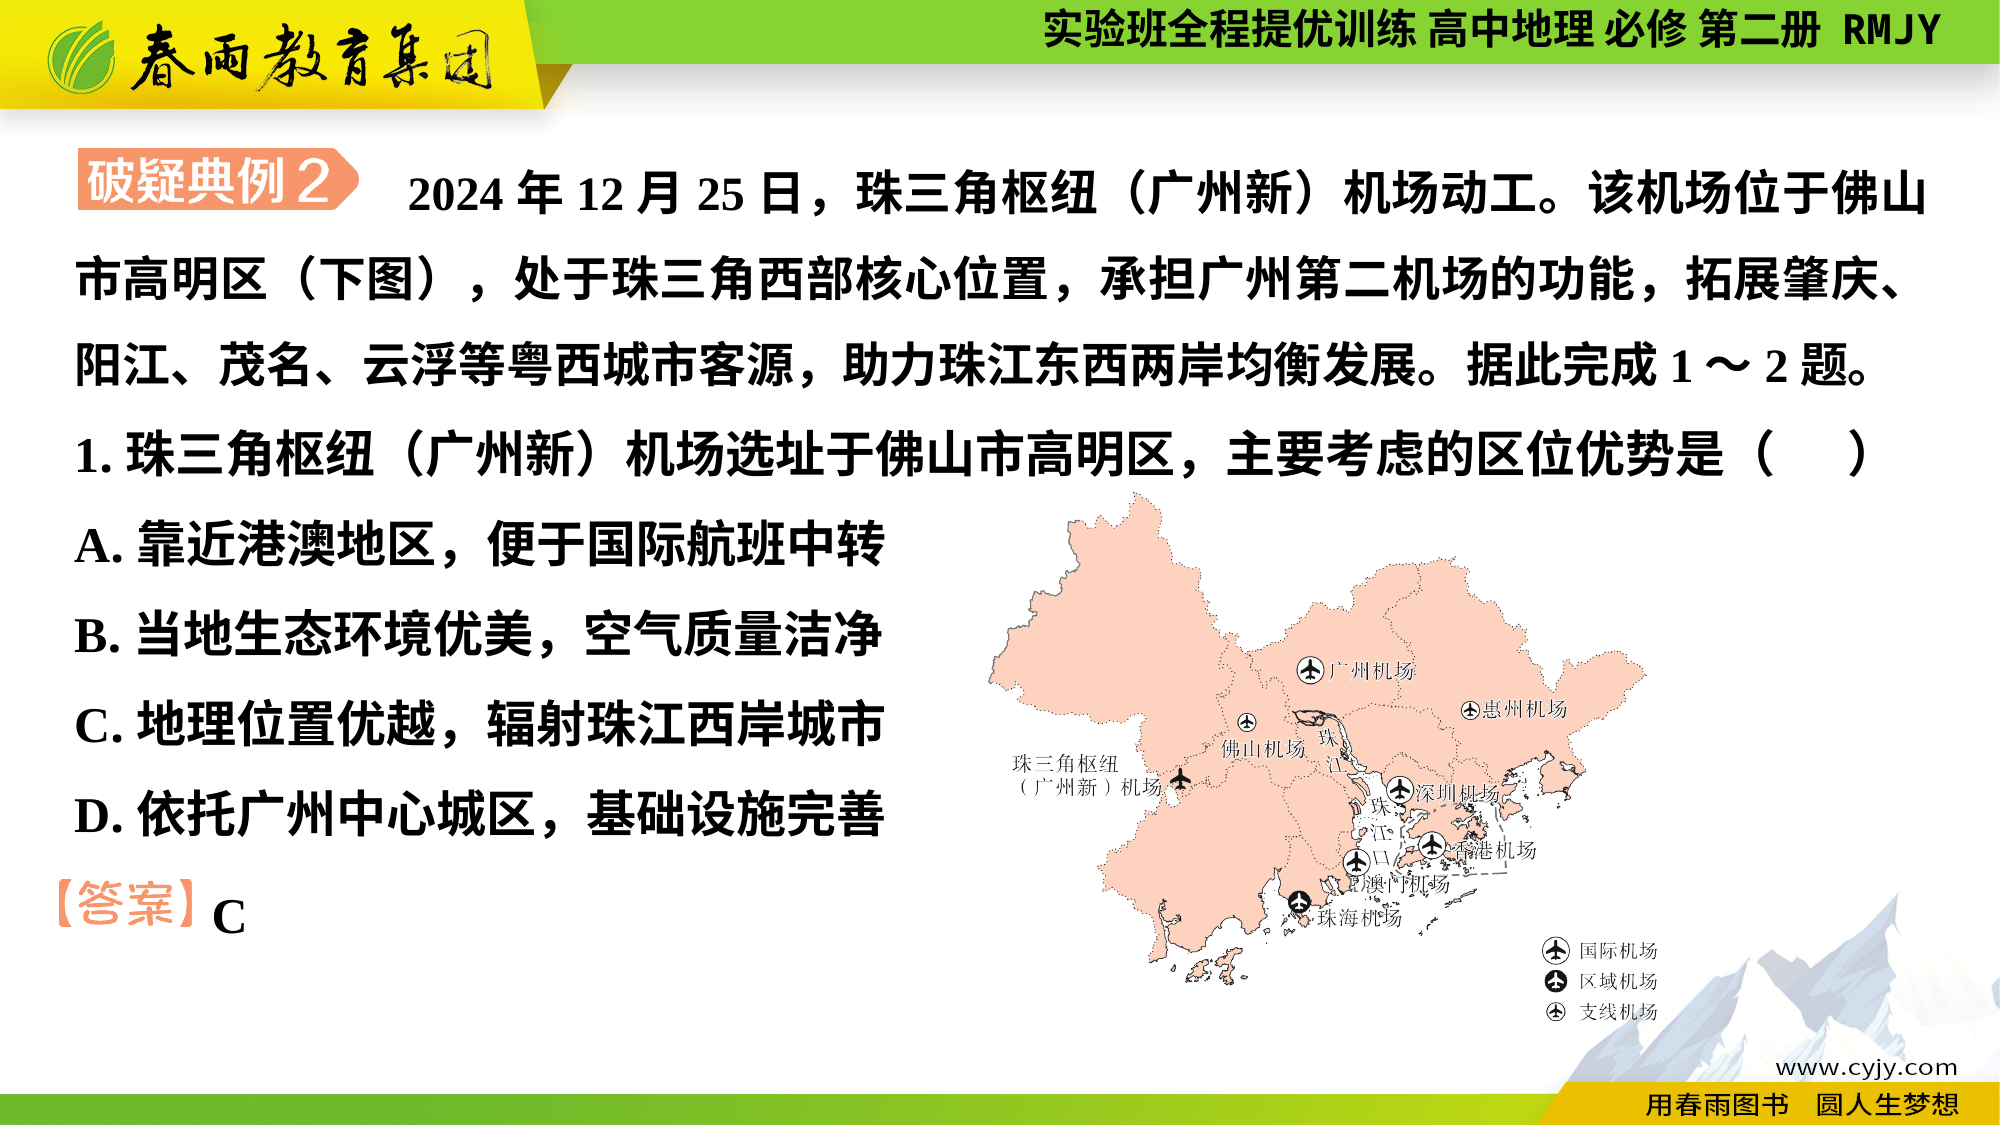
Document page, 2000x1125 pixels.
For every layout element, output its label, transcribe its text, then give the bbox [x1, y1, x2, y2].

picture [0, 0, 2000, 1125]
list 2024年12月25日，珠三角枢纽（广州新）机场动工。该机场位于佛山市高明区（下图），处于珠三角西部核心位置，承担广州第二机场的功能，拓展肇庆、阳江、茂名、云浮等粤西城市客源，助力珠江东西两岸均衡发展。据此完成1～2题。 1.珠三角枢纽（广州新）机场选址于佛山市高明区，主要考虑的区位优势是（ ） A.靠近港澳地区，便于国际航班中转 B.当地生态环境优美，空气质量洁净 C.地理位置优越，辐射珠江西岸城市 D.依托广州中心城区，基础设施完善 [59, 122, 1944, 845]
text_box C [1663, 845, 1944, 951]
text_box C [59, 845, 982, 951]
